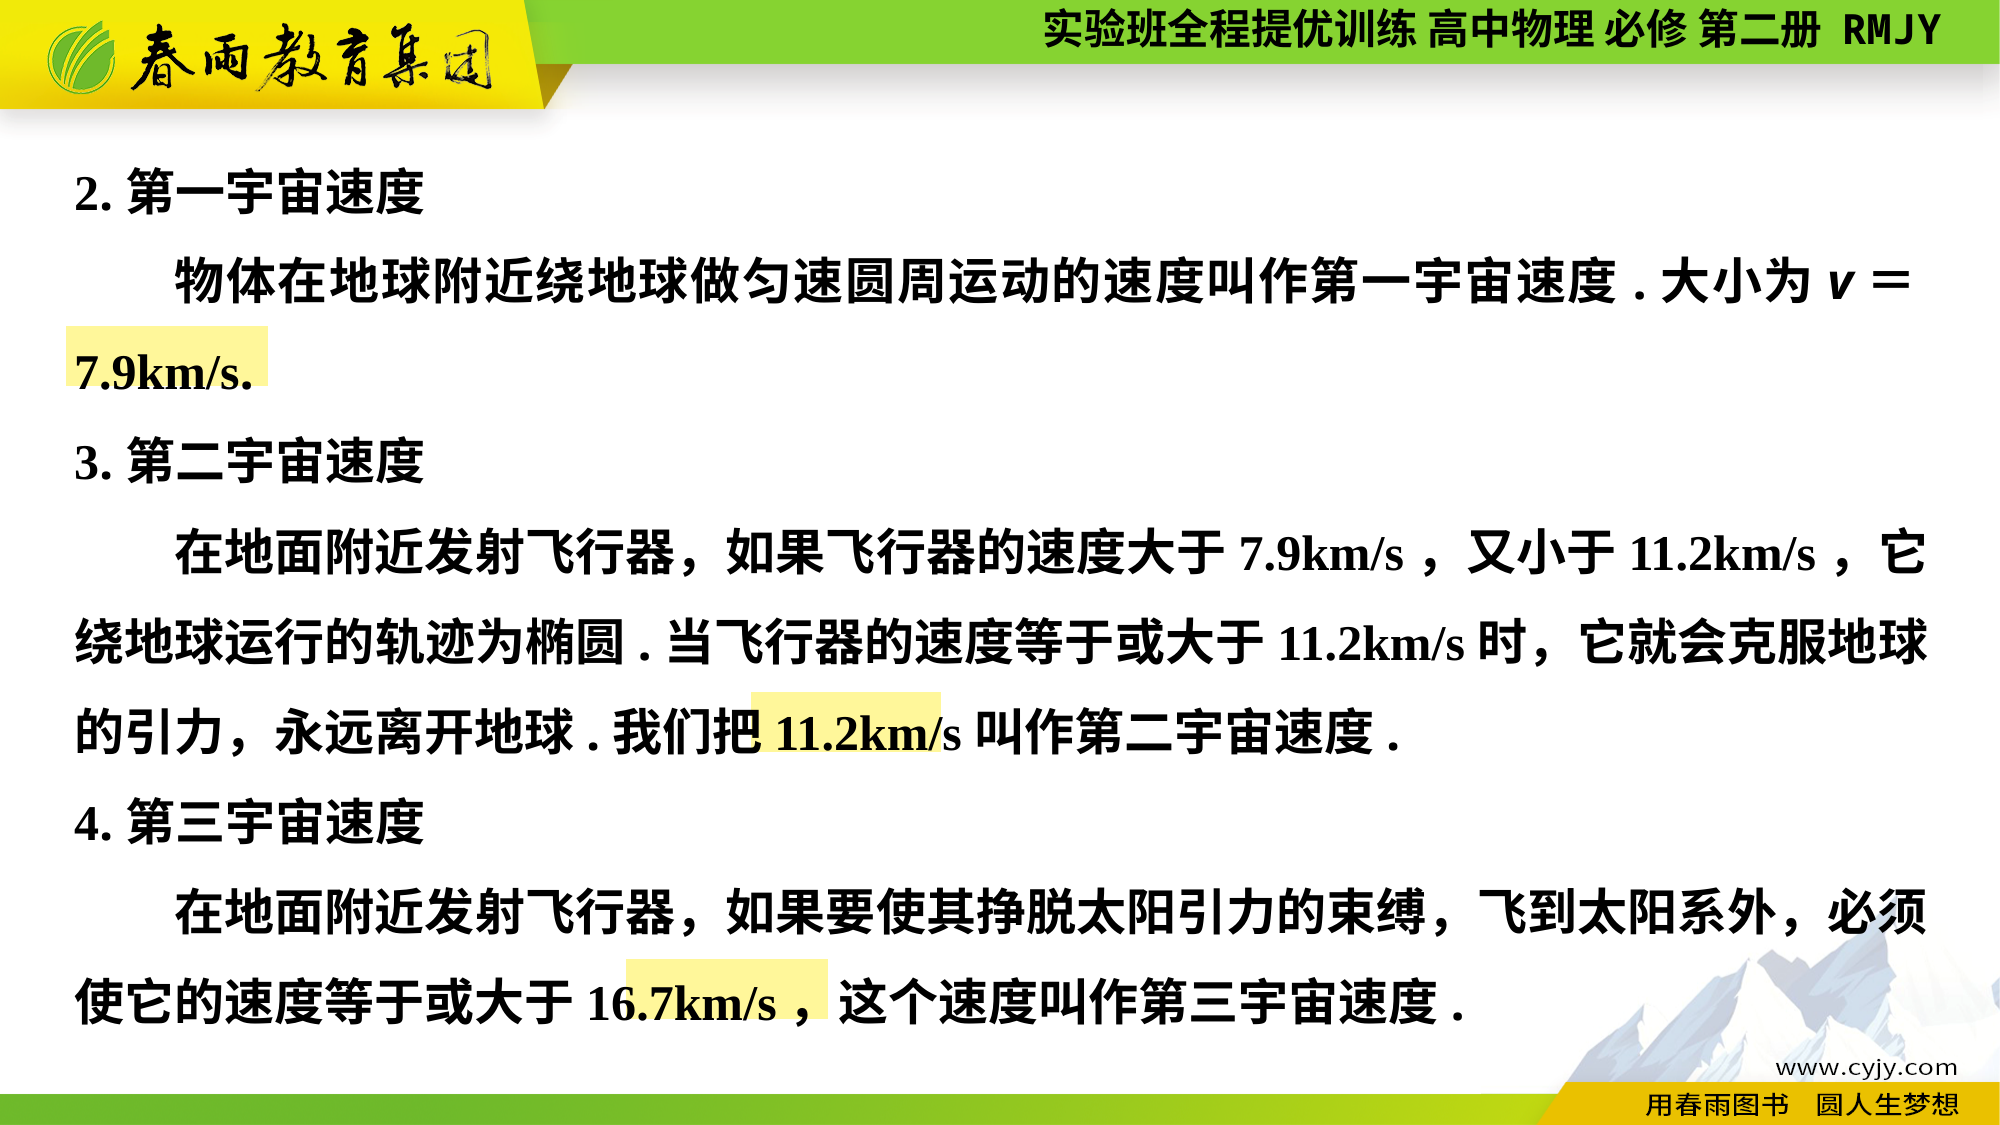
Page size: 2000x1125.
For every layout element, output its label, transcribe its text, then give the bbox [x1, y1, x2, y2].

list 2.第一宇宙速度 物体在地球附近绕地球做匀速圆周运动的速度叫作第一宇宙速度.大小为v＝7.9km/s. 3.第二宇宙速度 在地面附近发射飞行器，如果飞行器的速度大于7.9km/s，又小于11.2km/s，它绕地球运行的轨迹为椭圆.当飞行器的速度等于或大于11.2km/s时，它就会克服地球的引力，永远离开地球.我们把11.2km/s叫作第二宇宙速度. 4.第三宇宙速度 在地面附近发射飞行器，如果要使其挣脱太阳引力的束缚，飞到太阳系外，必须使它的速度等于或大于16.7km/s，这个速度叫作第三宇宙速度. [59, 122, 1944, 1047]
picture [0, 0, 2000, 1125]
